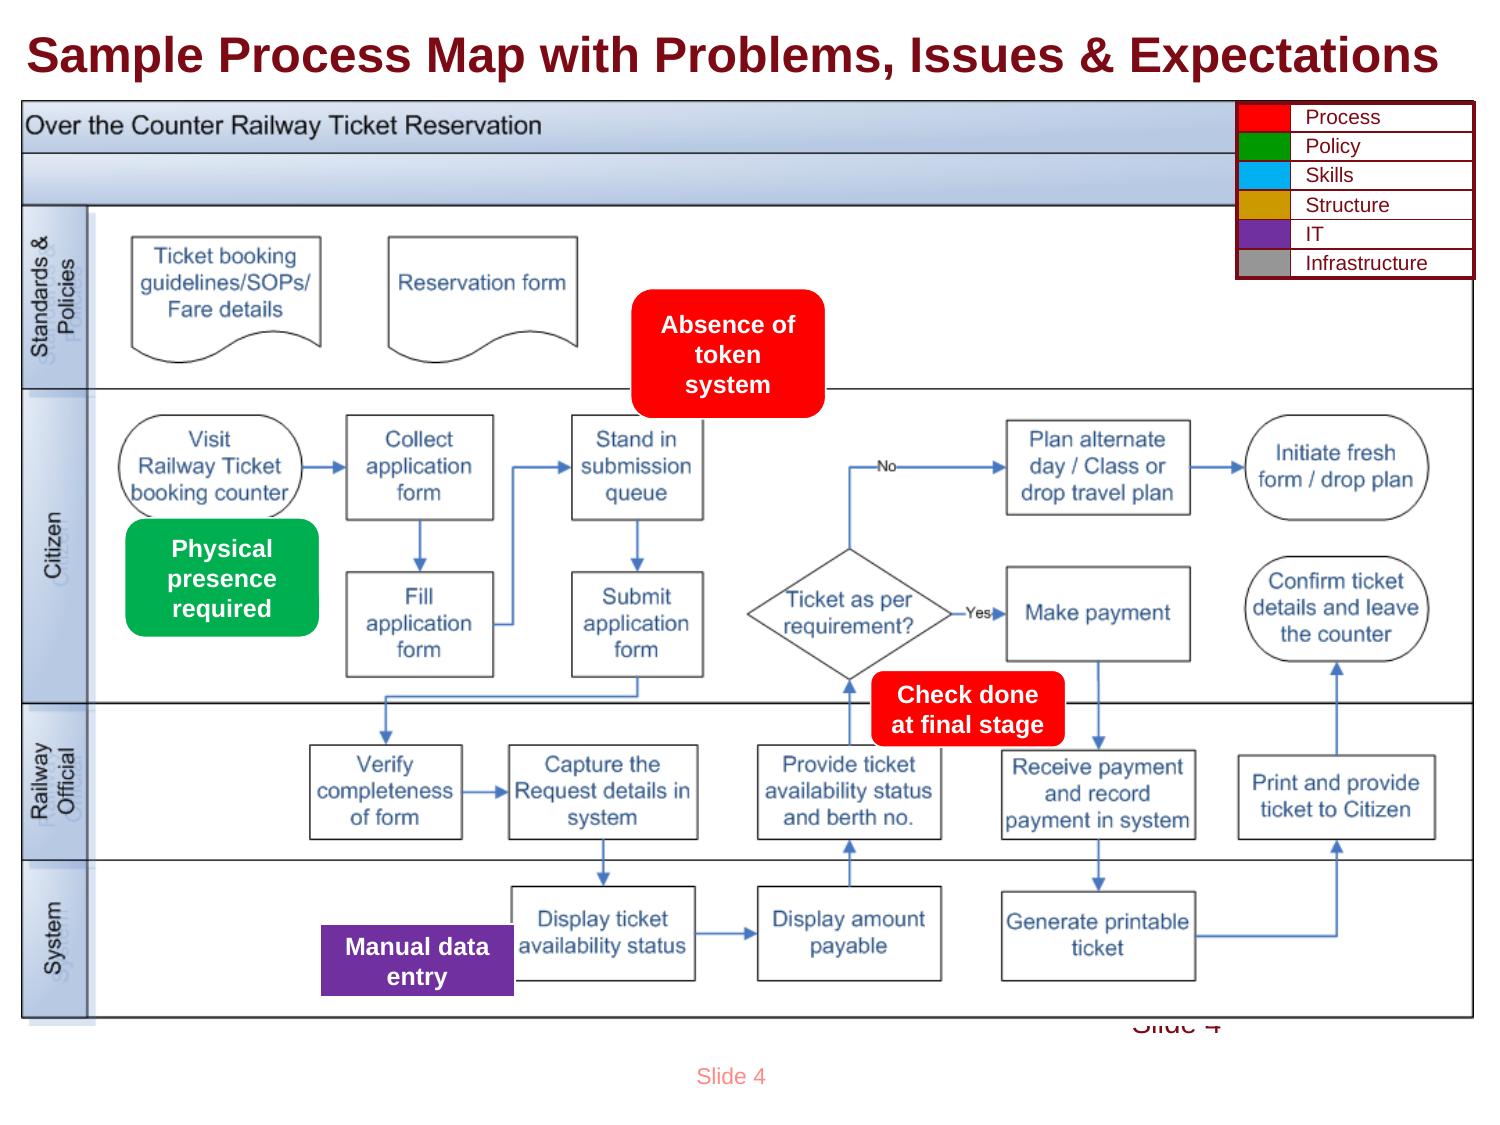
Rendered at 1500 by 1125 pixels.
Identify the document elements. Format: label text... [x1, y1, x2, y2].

title Sample Process Map with Problems, Issues & Expectations [26, 22, 1472, 99]
picture [20, 99, 1474, 1026]
